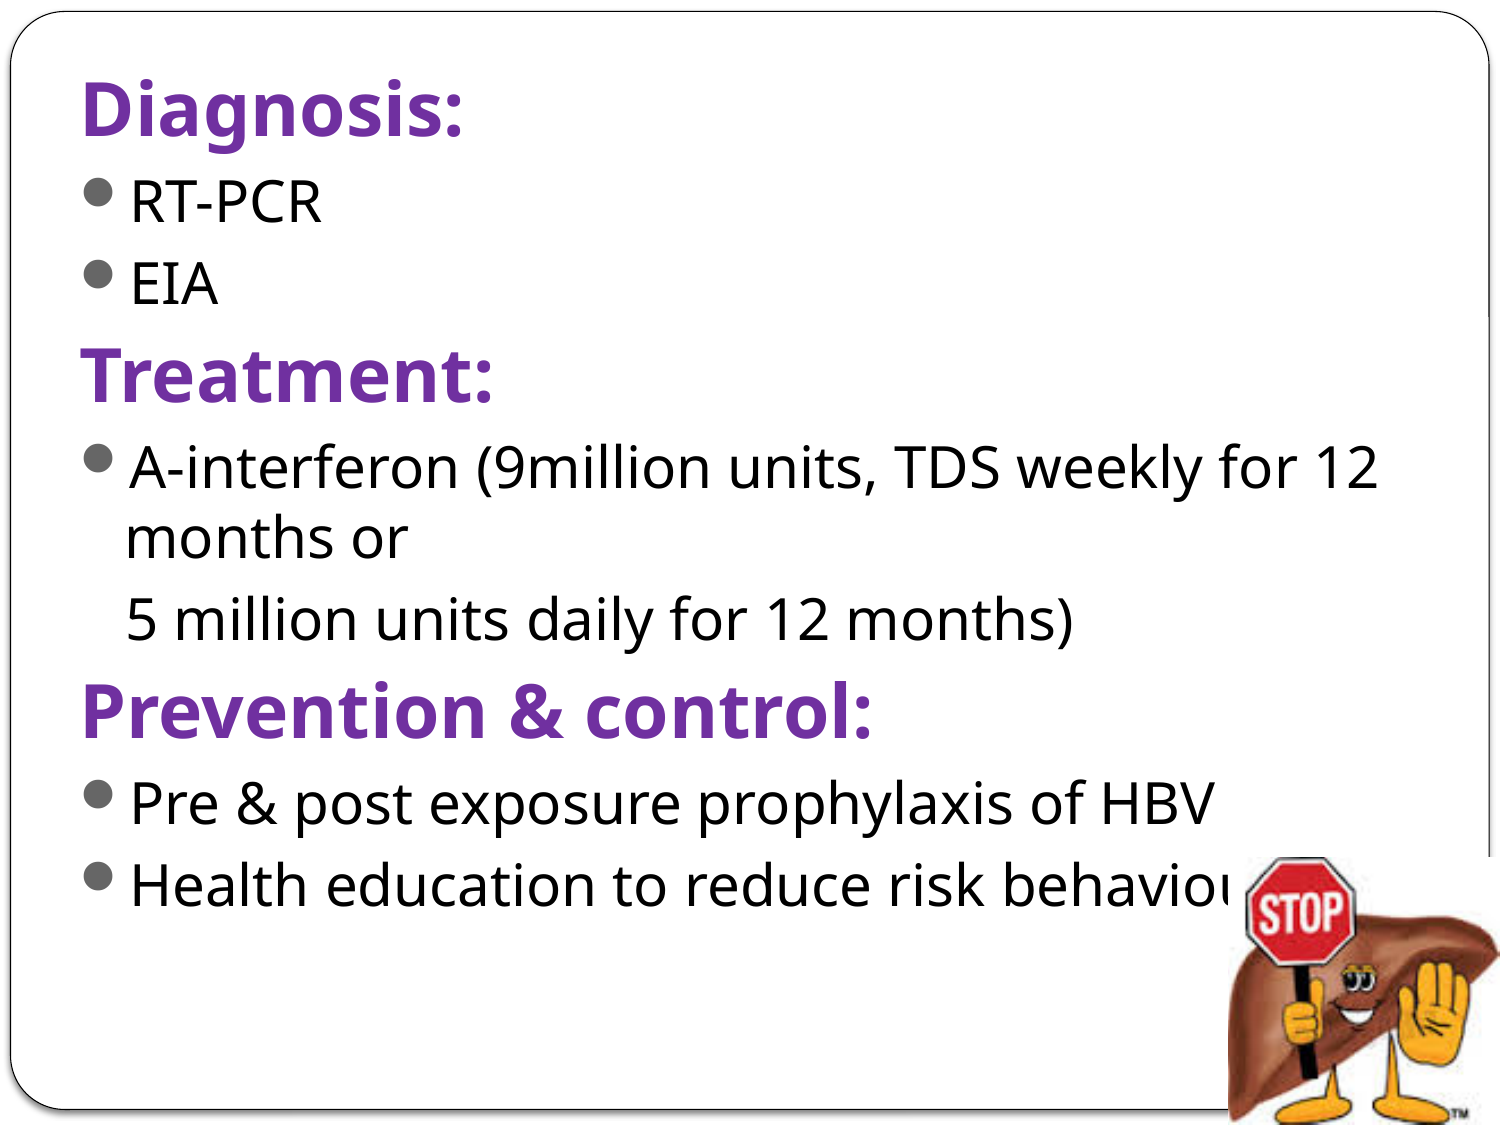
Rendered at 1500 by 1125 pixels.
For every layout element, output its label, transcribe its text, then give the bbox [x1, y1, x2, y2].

list Diagnosis: RT-PCR EIA Treatment: A-interferon (9million units, TDS weekly for 12 months or 5 million units daily for 12 months) Prevention & control: Pre & post exposure prophylaxis of HBV Health education to reduce risk behaviour [64, 54, 1425, 1059]
picture [1228, 857, 1500, 1125]
